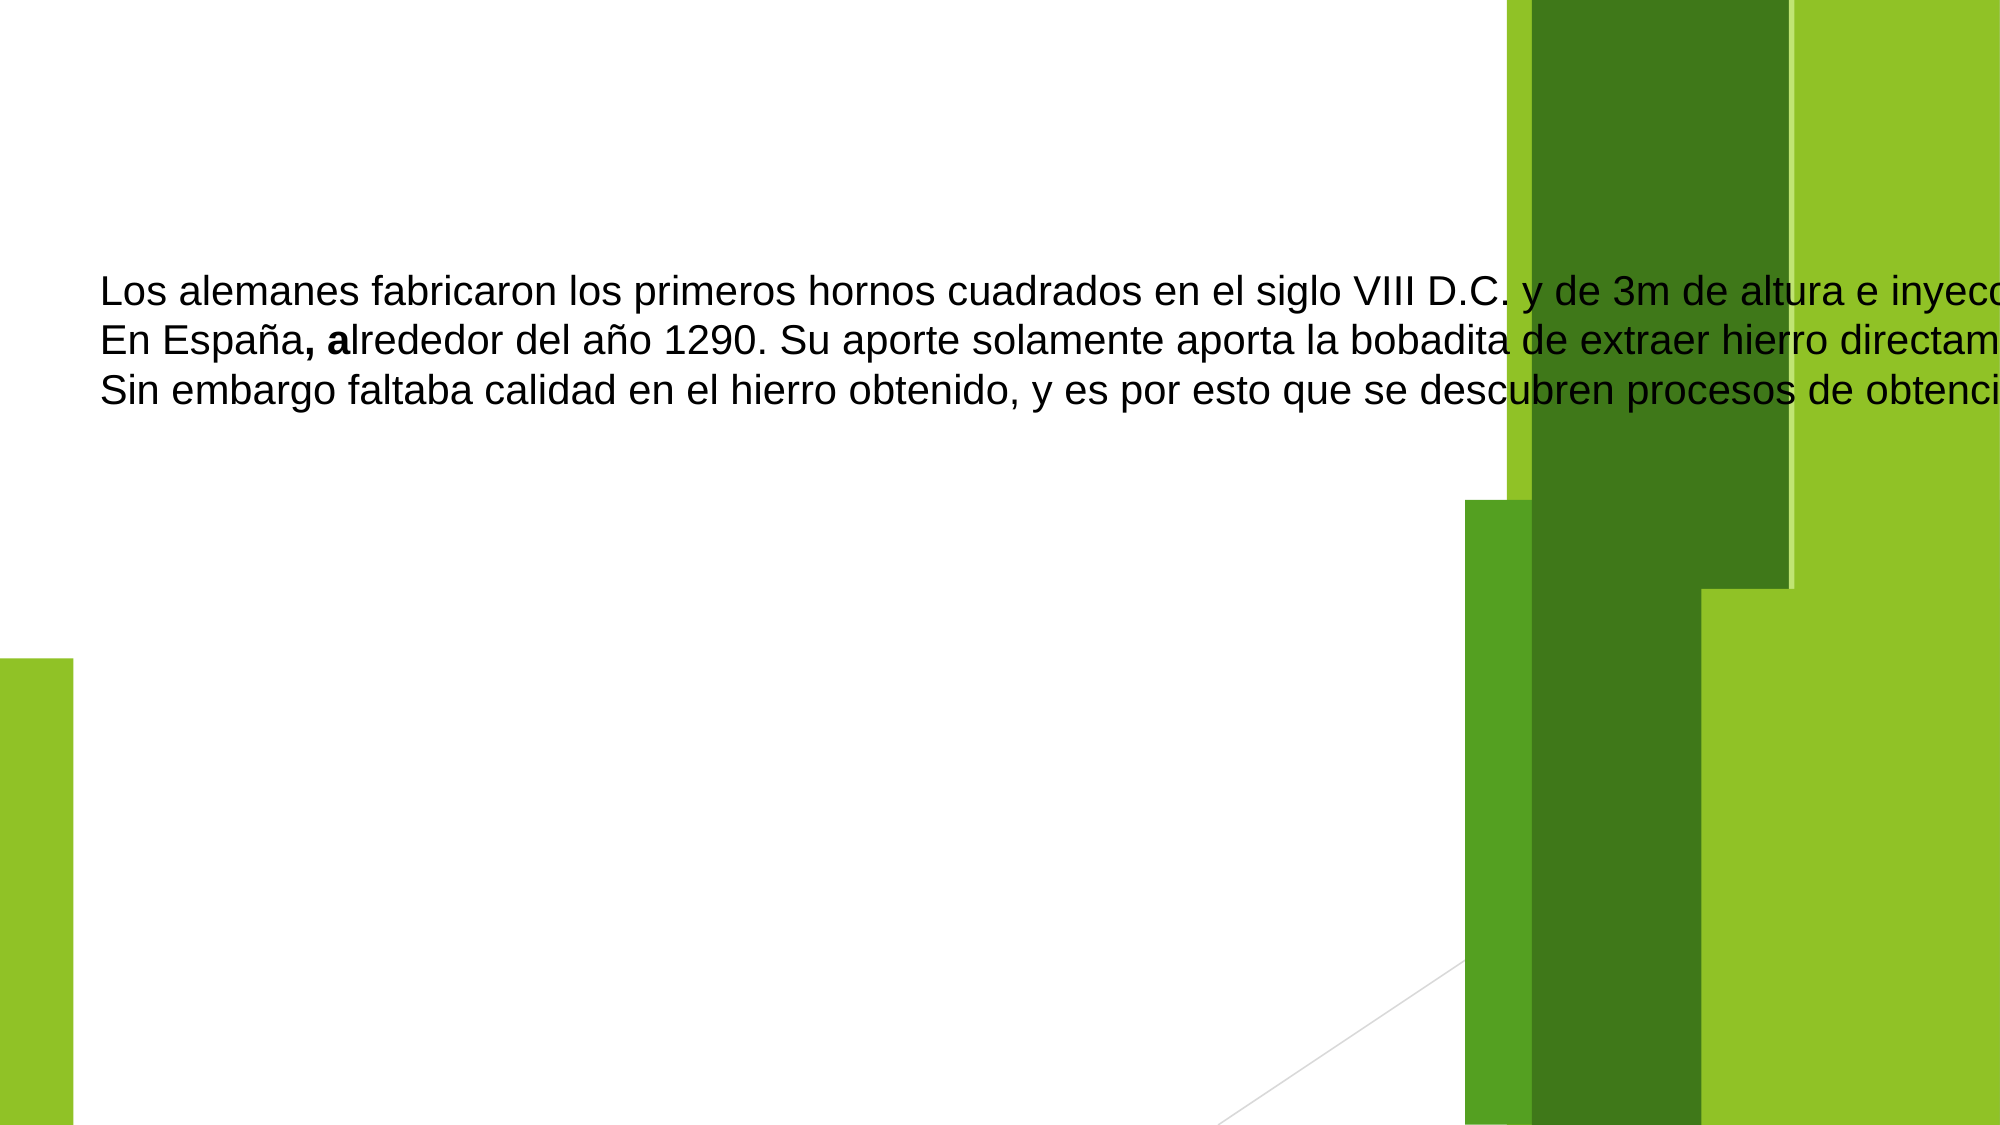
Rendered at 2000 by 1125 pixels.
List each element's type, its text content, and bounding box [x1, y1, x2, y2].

text_box Los alemanes fabricaron los primeros hornos cuadrados en el siglo VIII D.C. y de 3m de altura e inyección de aire en la parte inferior. Luego del proceso los abrían por un lado (los hornos) y extraían la masa de hierro. En España, alrededor del año 1290. Su aporte solamente aporta la bobadita de extraer hierro directamente del mineral… es decir, lograron el mayor avance en la producción de hierro. Con decirles que hasta toberas tenía, para inyectar el aire… estos señores lograron producir hasta 70 Kilos de hierro en 5 horas, tremendo horno que diseñaron ¿no? Sin embargo faltaba calidad en el hierro obtenido, y es por esto que se descubren procesos de obtención mas avanzados; hornos mejor diseñados, nuevos combustibles y procesos de obtención mas eficientes. [99, 263, 1430, 1111]
text_box [99, 44, 1900, 233]
